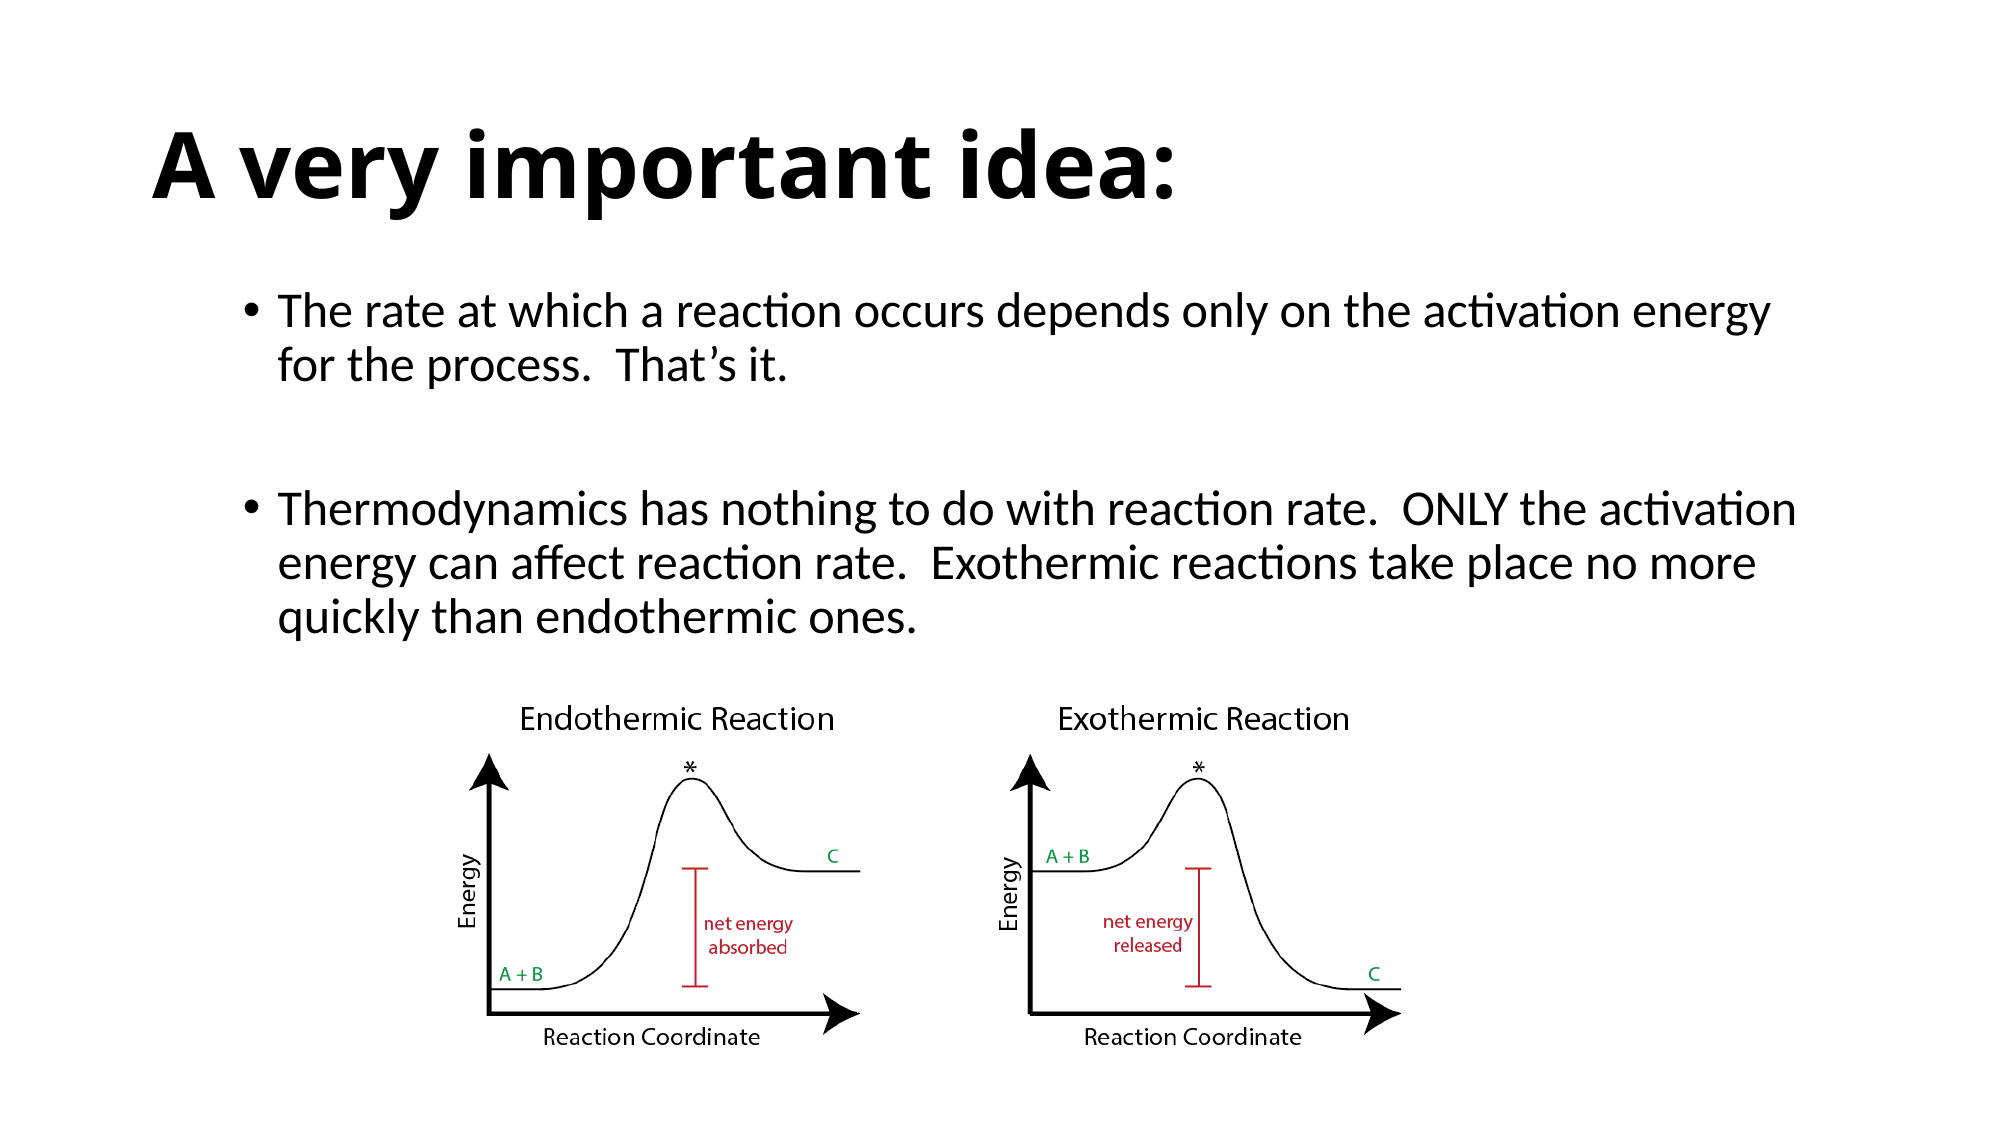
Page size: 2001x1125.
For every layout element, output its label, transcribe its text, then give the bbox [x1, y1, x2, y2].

title A very important idea: [137, 59, 1863, 278]
picture [447, 687, 1410, 1066]
list The rate at which a reaction occurs depends only on the activation energy for the process. That’s it. Thermodynamics has nothing to do with reaction rate. ONLY the activation energy can affect reaction rate. Exothermic reactions take place no more quickly than endothermic ones. [227, 277, 1824, 656]
